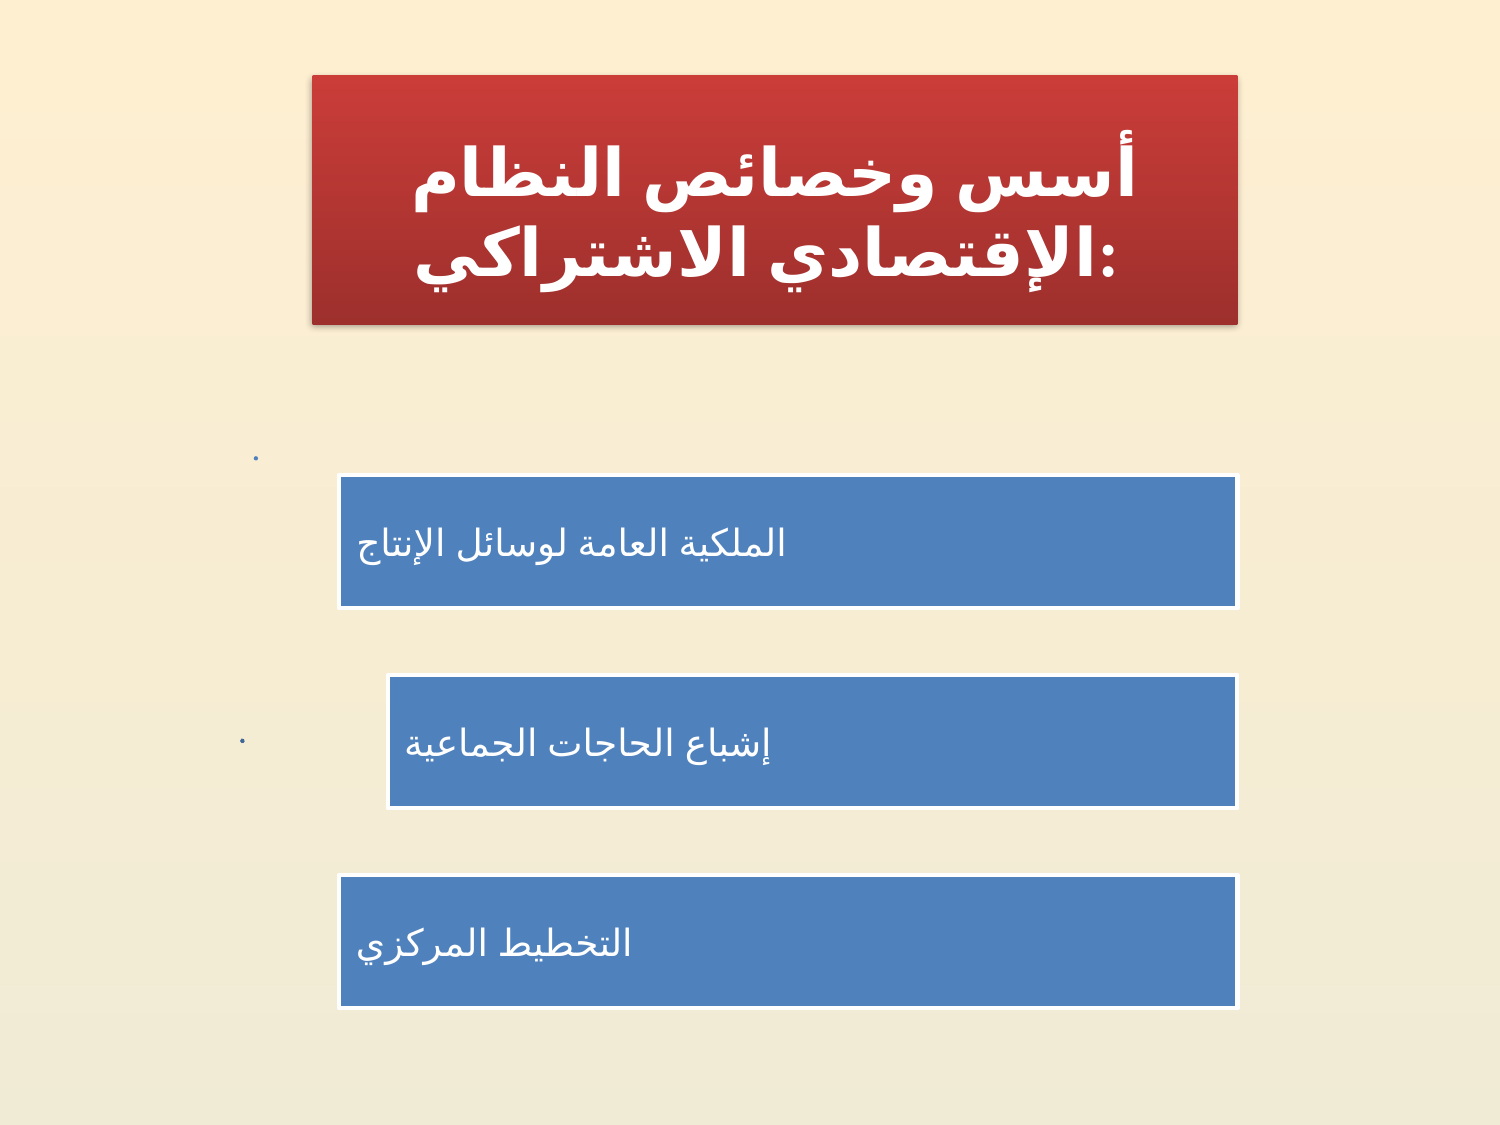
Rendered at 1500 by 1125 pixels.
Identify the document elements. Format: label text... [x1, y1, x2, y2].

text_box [237, 349, 1238, 1017]
text_box أسس وخصائص النظام الإقتصادي الاشتراكي: [312, 75, 1238, 325]
